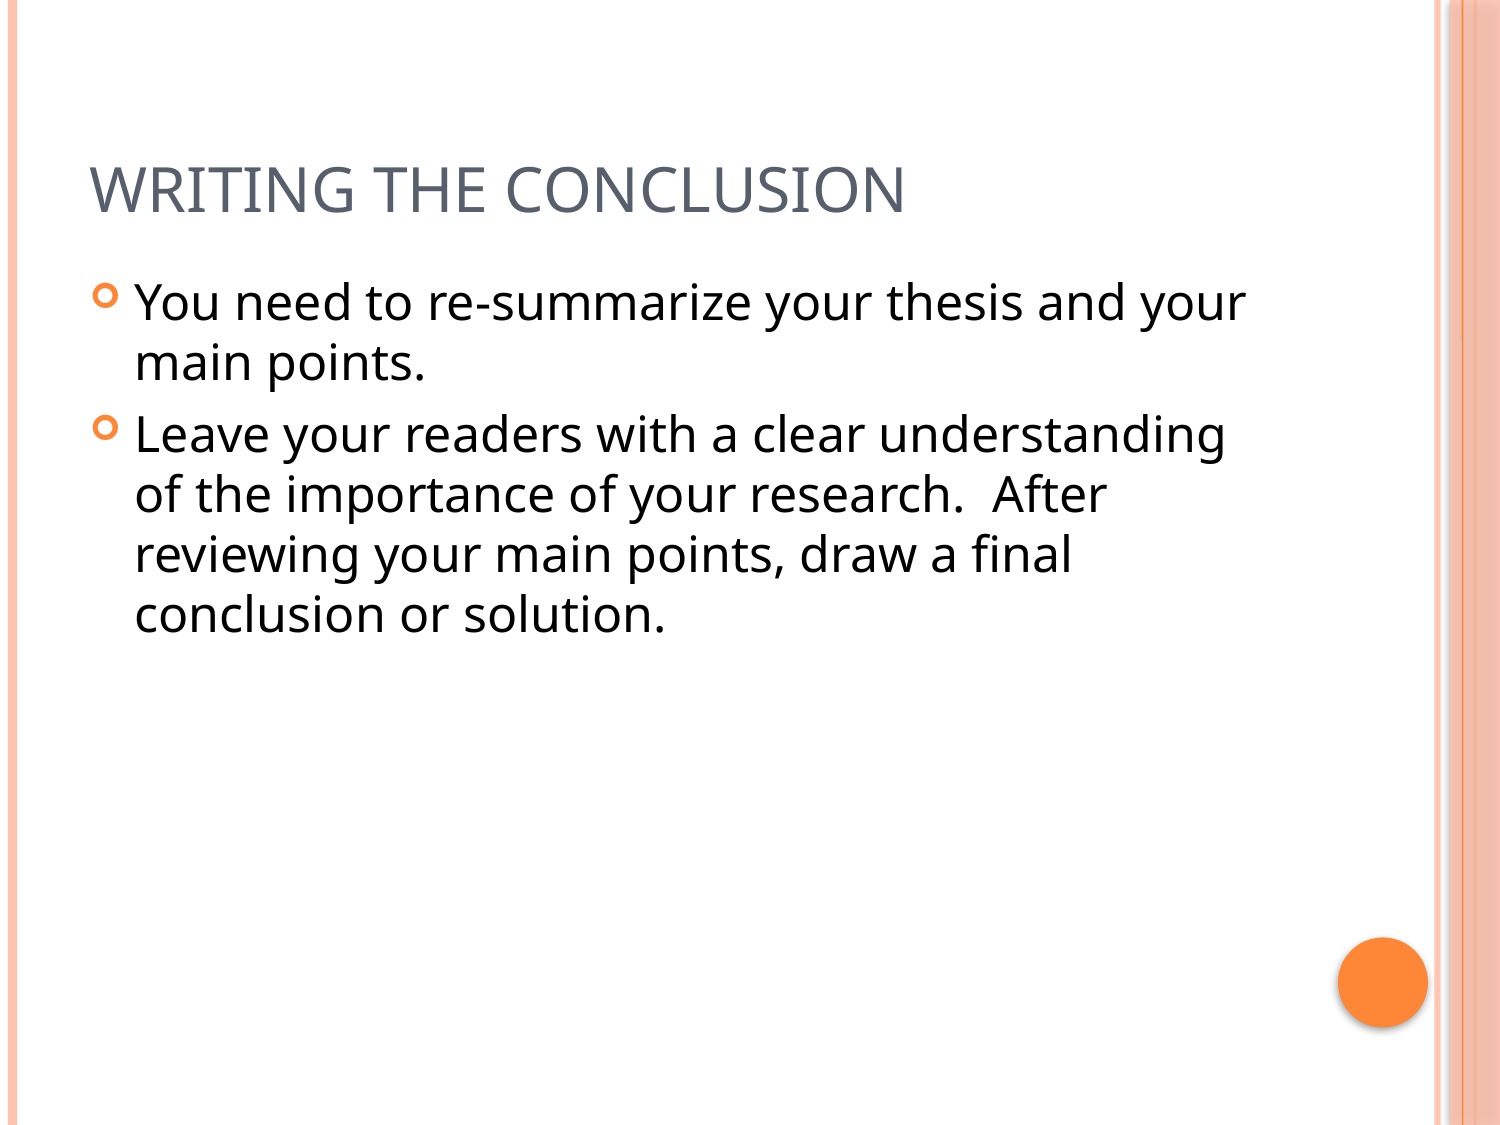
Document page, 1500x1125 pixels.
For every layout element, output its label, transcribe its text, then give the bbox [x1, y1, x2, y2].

list You need to re-summarize your thesis and your main points. Leave your readers with a clear understanding of the importance of your research. After reviewing your main points, draw a final conclusion or solution. [75, 262, 1300, 1062]
title Writing the conclusion [75, 45, 1300, 233]
